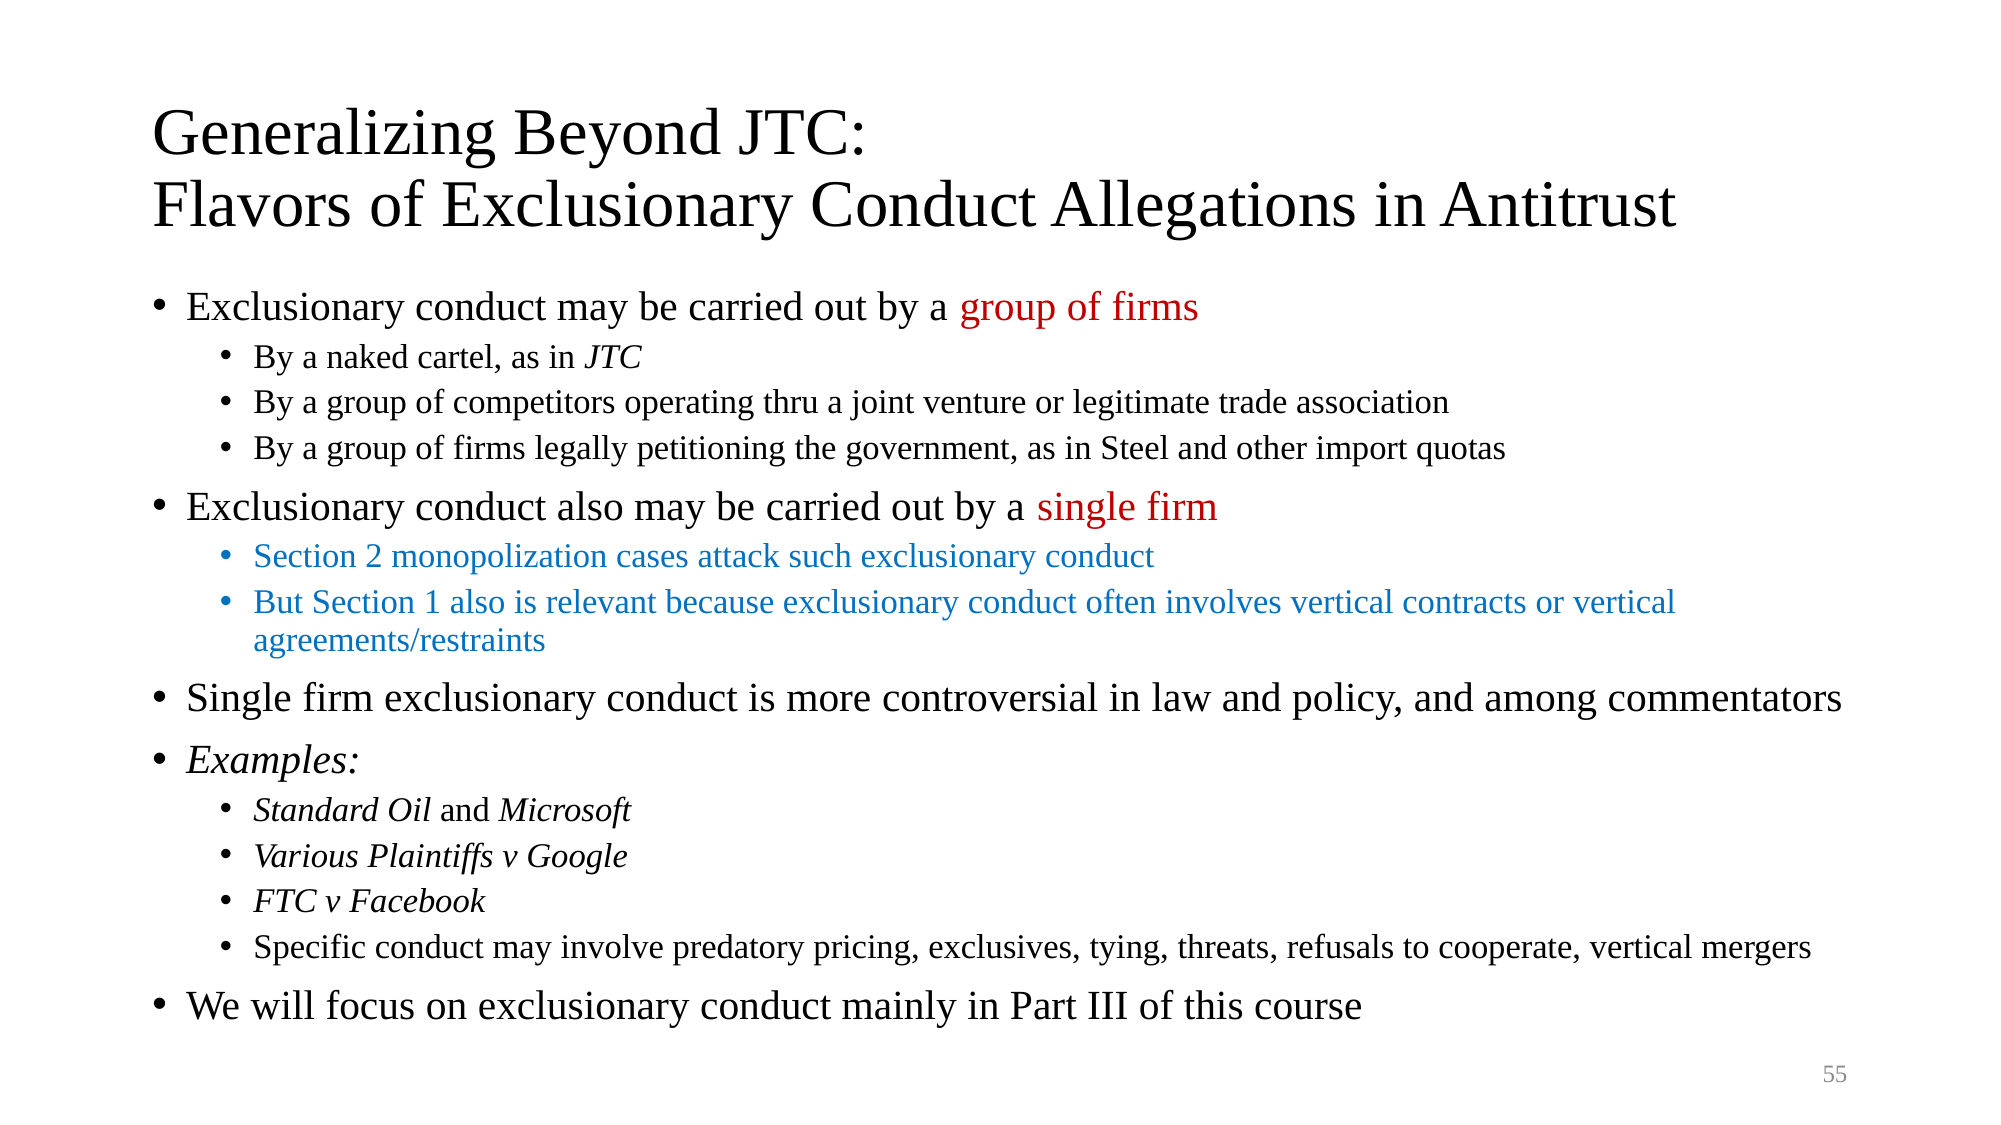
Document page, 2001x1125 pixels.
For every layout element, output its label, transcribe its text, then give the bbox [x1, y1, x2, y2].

slide_number 55 [1412, 1042, 1863, 1103]
list Exclusionary conduct may be carried out by a group of firms By a naked cartel, as in JTC By a group of competitors operating thru a joint venture or legitimate trade association By a group of firms legally petitioning the government, as in Steel and other import quotas Exclusionary conduct also may be carried out by a single firm Section 2 monopolization cases attack such exclusionary conduct But Section 1 also is relevant because exclusionary conduct often involves vertical contracts or vertical agreements/restraints Single firm exclusionary conduct is more controversial in law and policy, and among commentators Examples: Standard Oil and Microsoft Various Plaintiffs v Google FTC v Facebook Specific conduct may involve predatory pricing, exclusives, tying, threats, refusals to cooperate, vertical mergers We will focus on exclusionary conduct mainly in Part III of this course [137, 277, 1863, 1103]
title Generalizing Beyond JTC: Flavors of Exclusionary Conduct Allegations in Antitrust [137, 59, 1863, 277]
